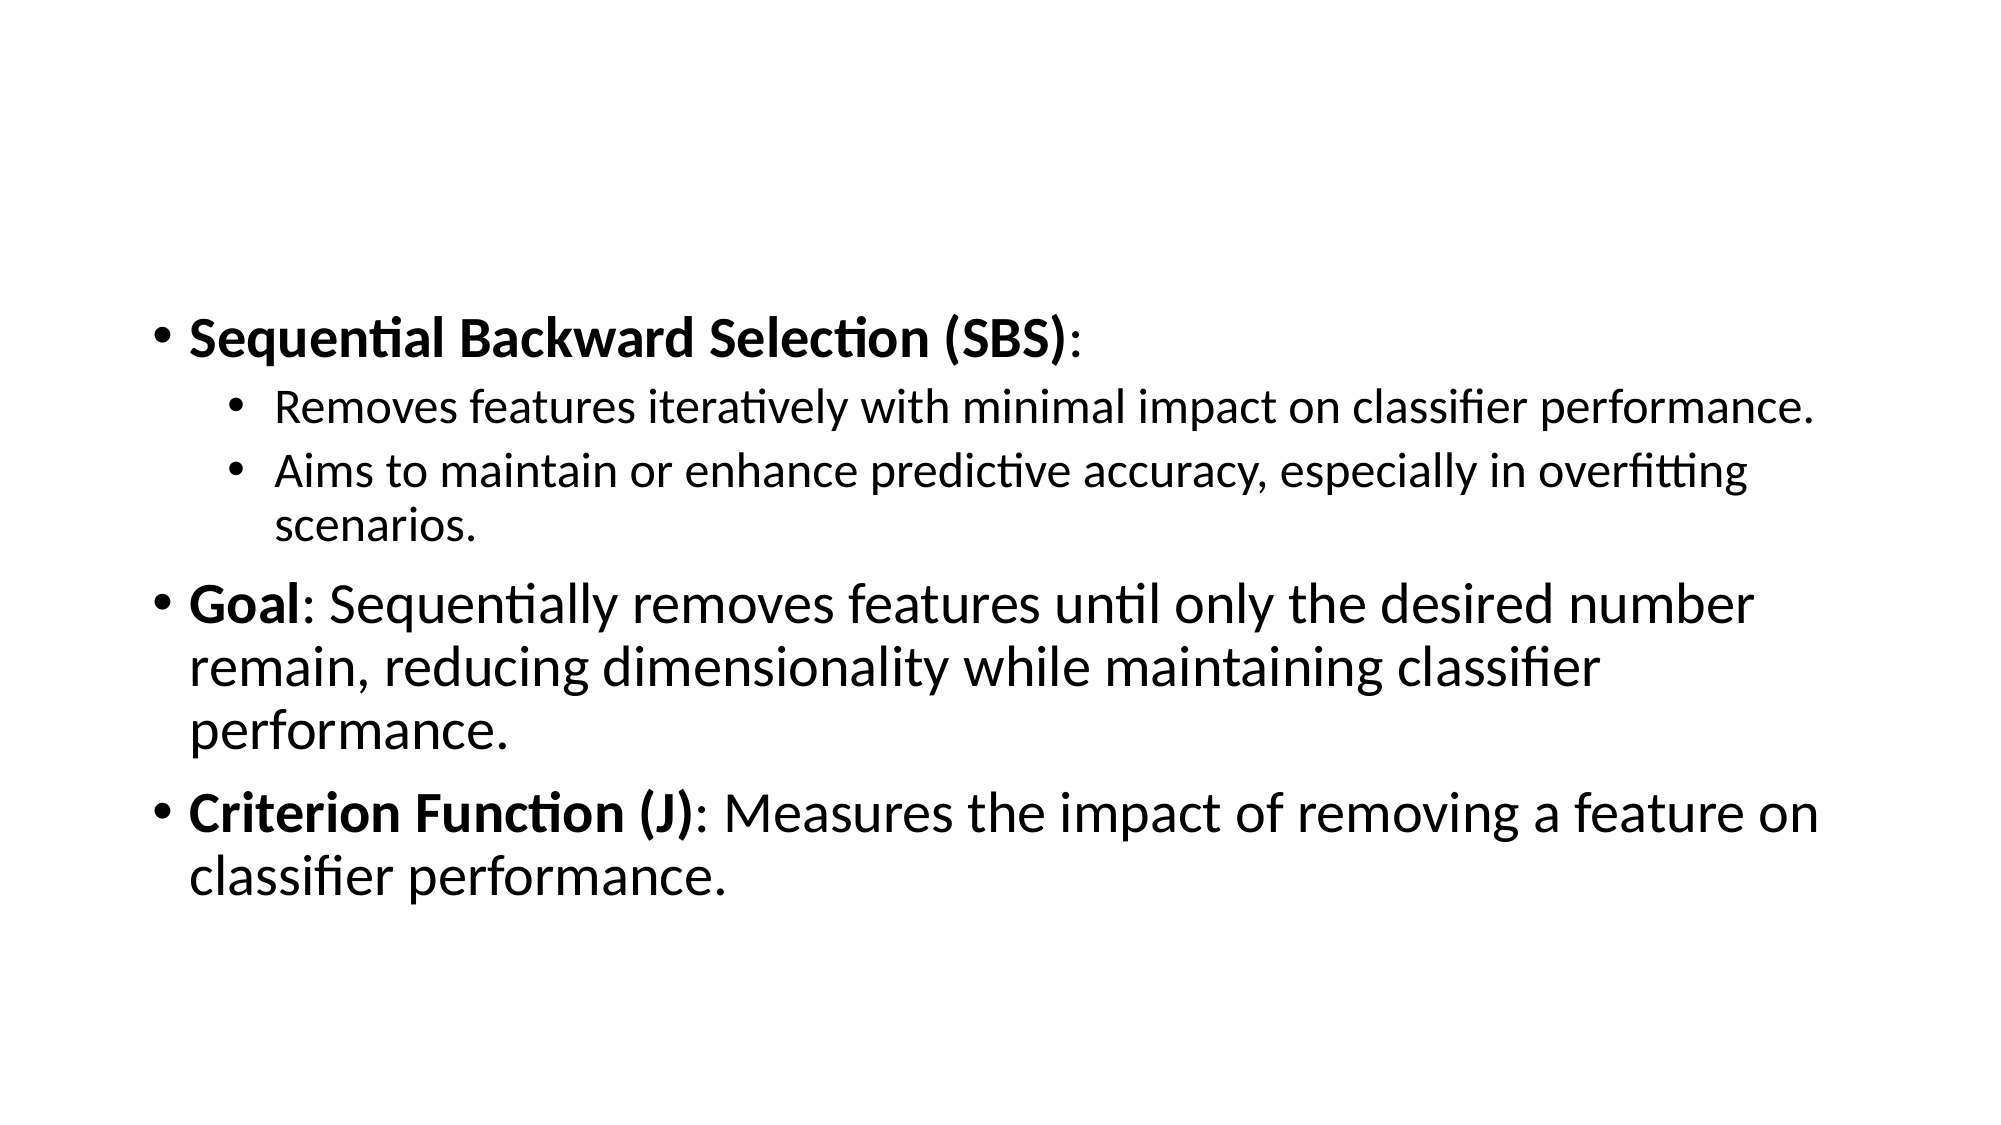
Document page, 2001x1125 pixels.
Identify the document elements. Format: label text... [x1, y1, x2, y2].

list Sequential Backward Selection (SBS): Removes features iteratively with minimal impact on classifier performance. Aims to maintain or enhance predictive accuracy, especially in overfitting scenarios. Goal: Sequentially removes features until only the desired number remain, reducing dimensionality while maintaining classifier performance. Criterion Function (J): Measures the impact of removing a feature on classifier performance. [137, 299, 1863, 1014]
